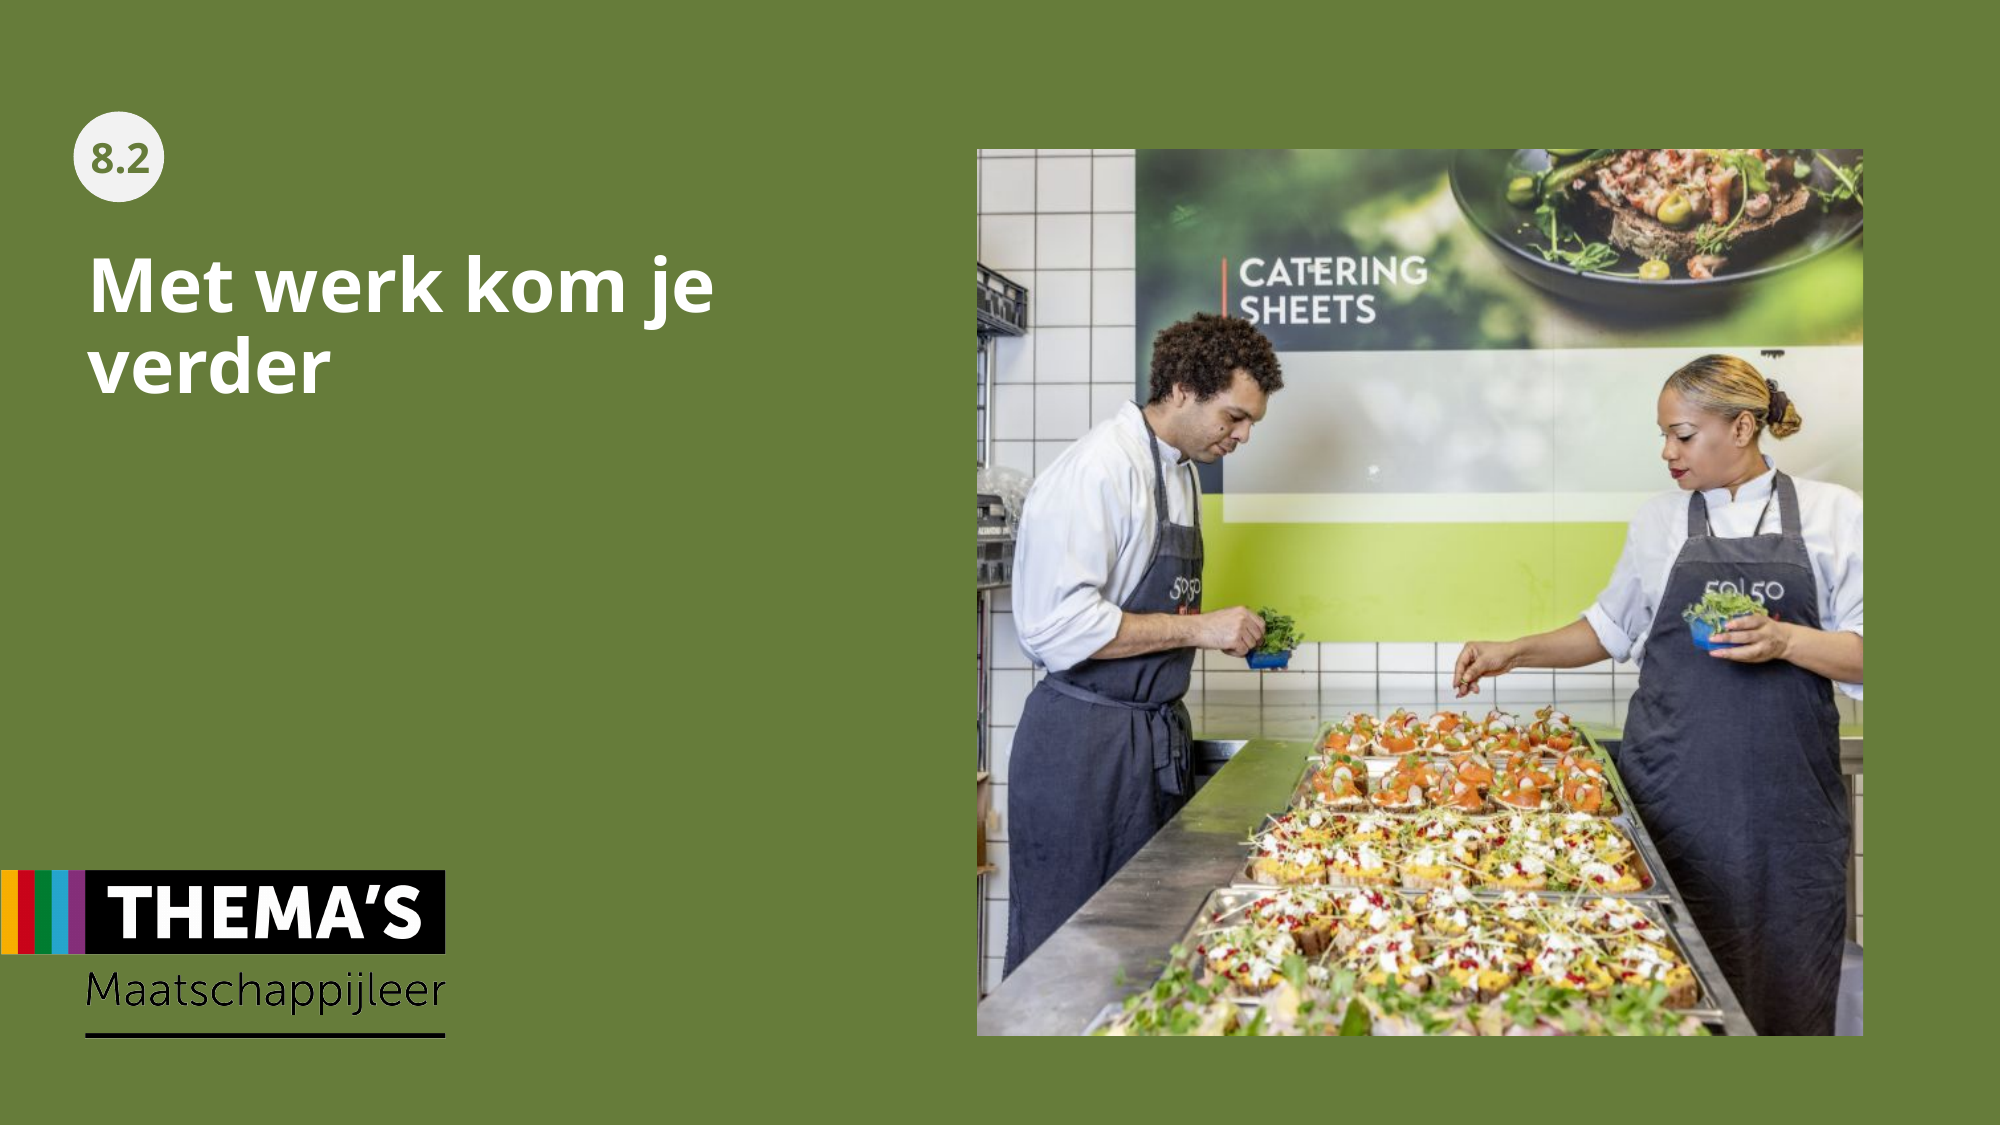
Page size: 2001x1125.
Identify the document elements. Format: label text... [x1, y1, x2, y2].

picture [977, 149, 1864, 1036]
title 8.2 [71, 102, 170, 190]
picture [0, 786, 474, 1125]
list Met werk kom je verder [72, 240, 928, 769]
